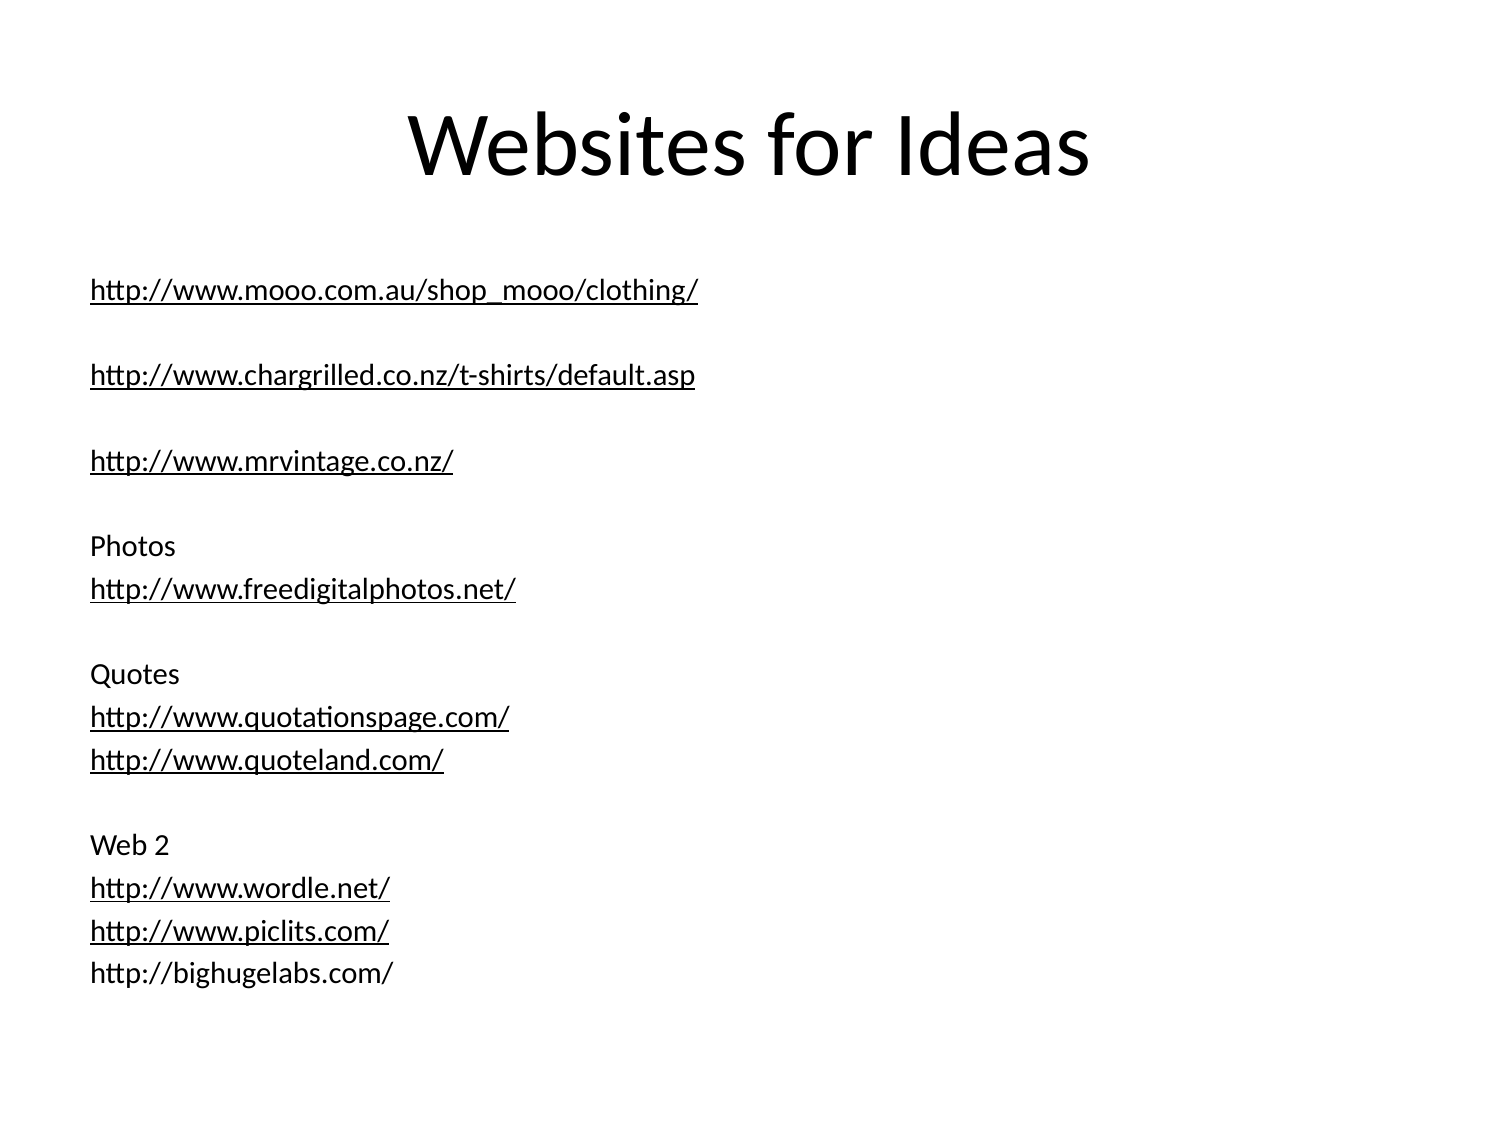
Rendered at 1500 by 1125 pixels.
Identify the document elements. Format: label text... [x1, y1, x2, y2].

list http://www.mooo.com.au/shop_mooo/clothing/ http://www.chargrilled.co.nz/t-shirts/default.asp http://www.mrvintage.co.nz/ Photos http://www.freedigitalphotos.net/ Quotes http://www.quotationspage.com/ http://www.quoteland.com/ Web 2 http://www.wordle.net/ http://www.piclits.com/ http://bighugelabs.com/ [75, 262, 1425, 1005]
title Websites for Ideas [75, 45, 1425, 233]
